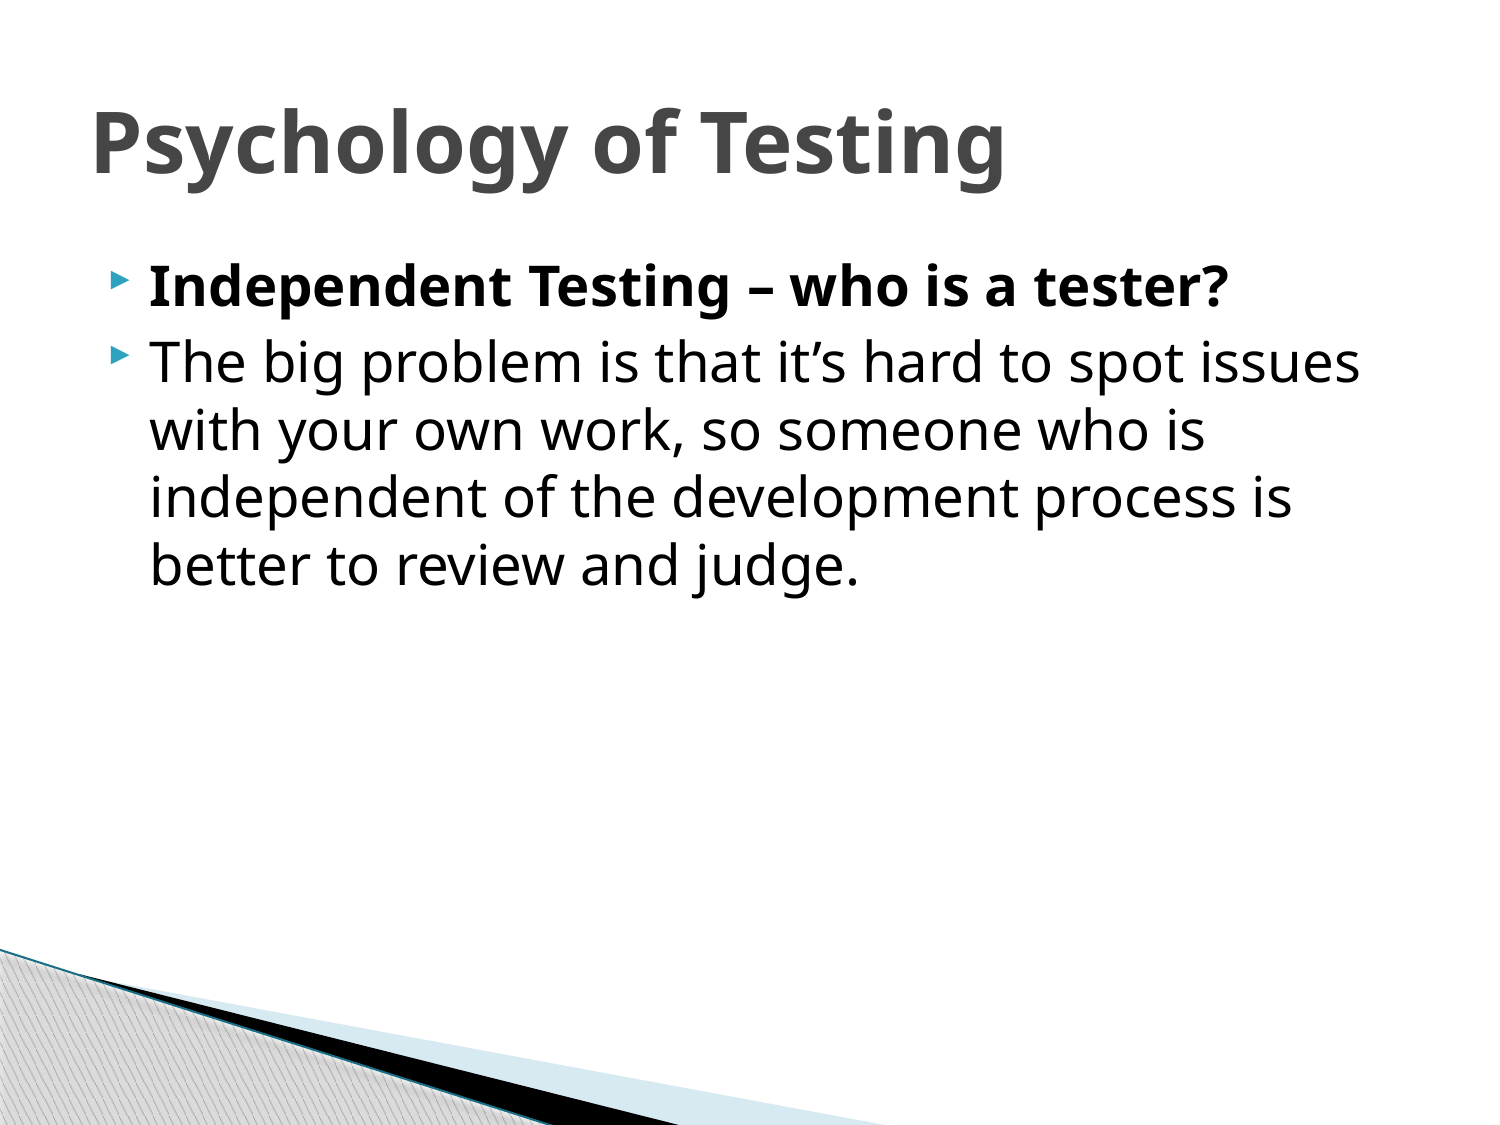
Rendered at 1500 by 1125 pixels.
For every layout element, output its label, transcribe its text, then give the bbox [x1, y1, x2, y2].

list Independent Testing – who is a tester? The big problem is that it’s hard to spot issues with your own work, so someone who is independent of the development process is better to review and judge. [75, 243, 1388, 1047]
title Psychology of Testing [75, 45, 1425, 233]
